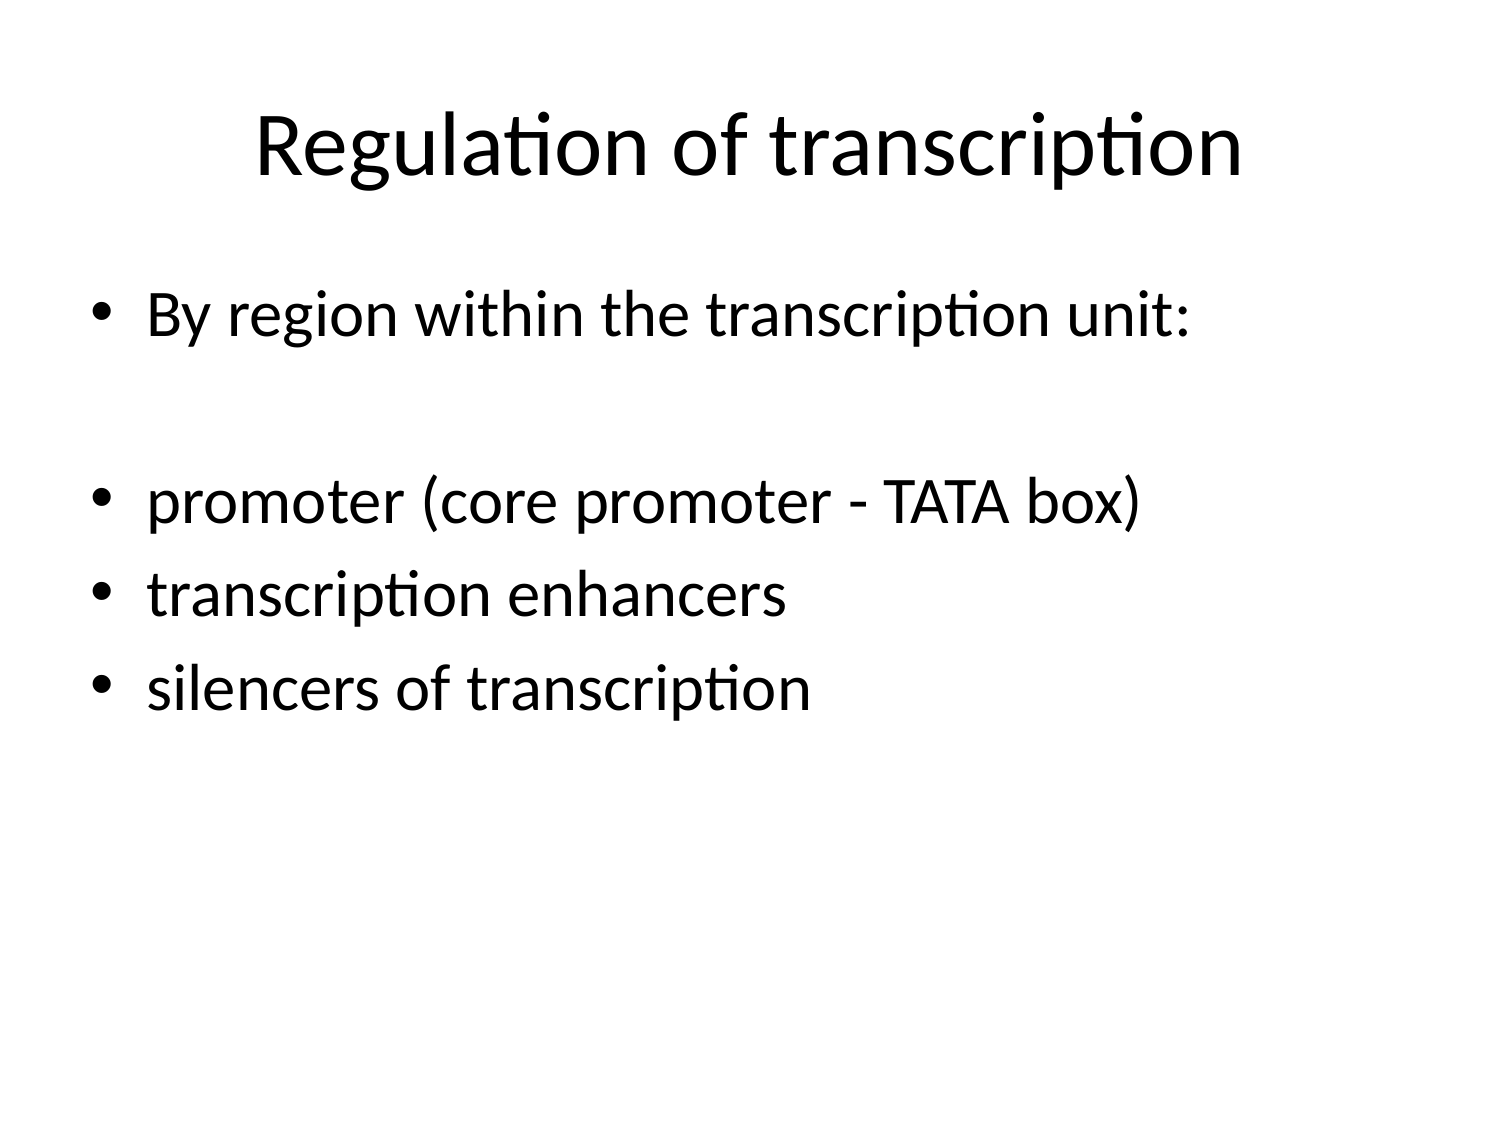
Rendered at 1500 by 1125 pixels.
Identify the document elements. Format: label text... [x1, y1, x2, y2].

title Regulation of transcription [75, 45, 1425, 233]
list By region within the transcription unit: promoter (core promoter - TATA box) transcription enhancers silencers of transcription [75, 262, 1425, 1005]
